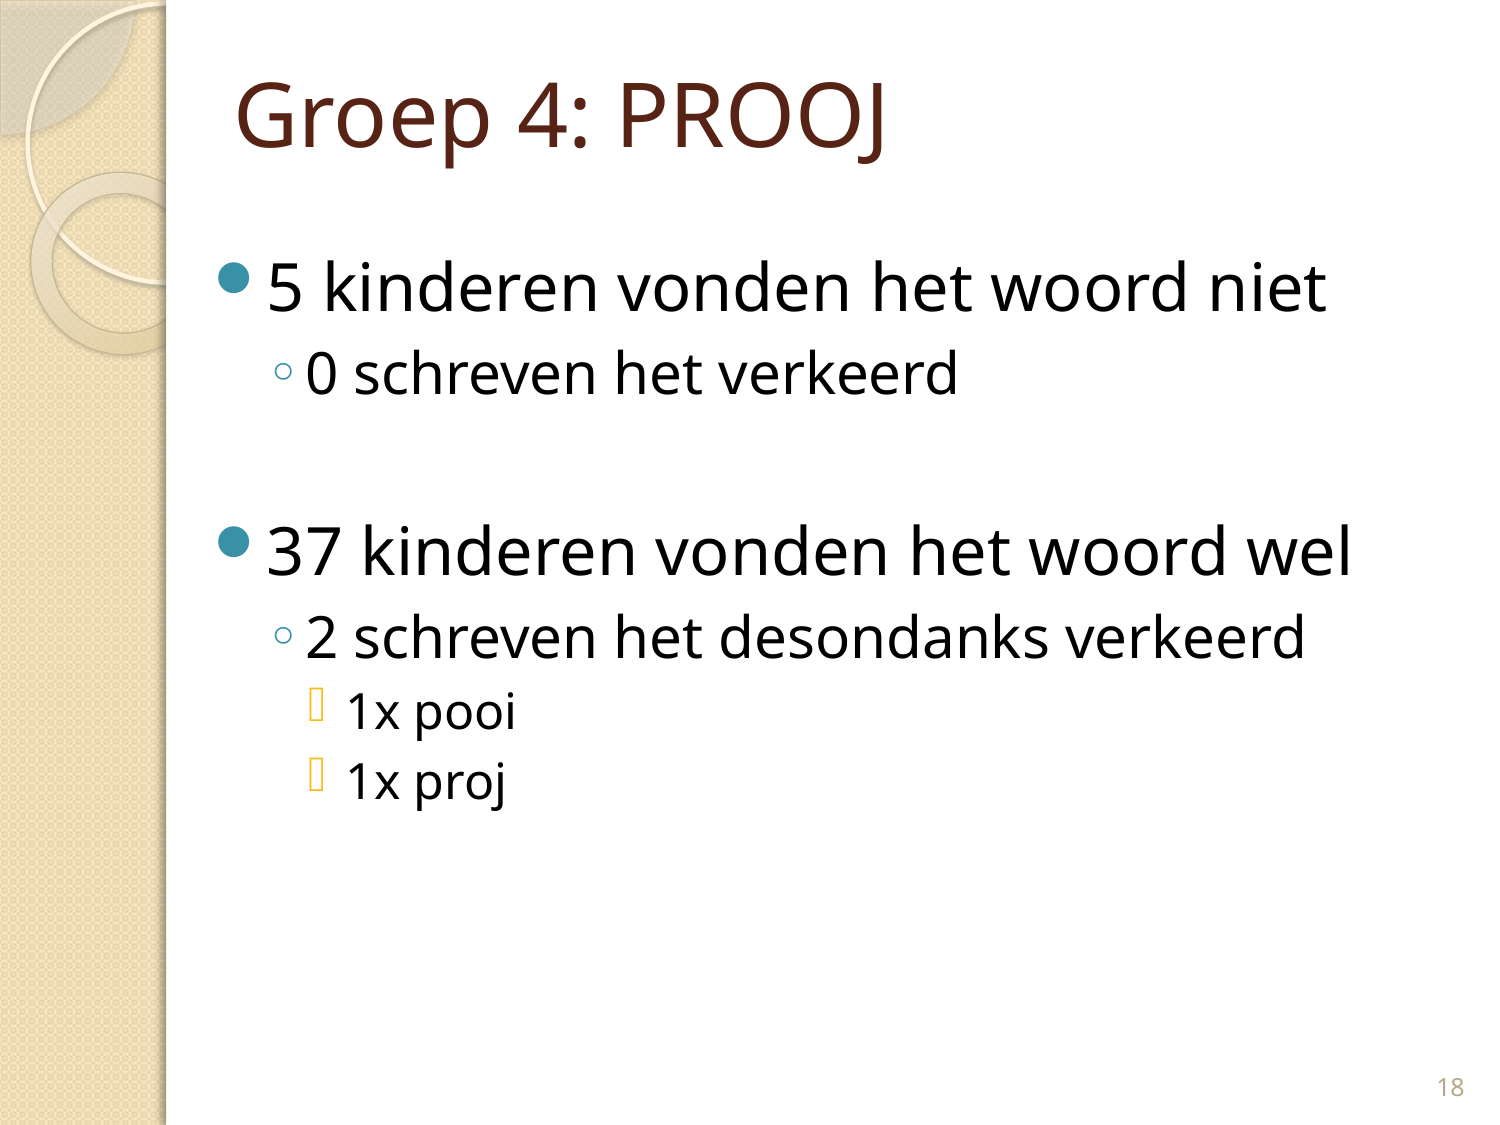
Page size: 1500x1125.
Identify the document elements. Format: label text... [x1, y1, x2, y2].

list 5 kinderen vonden het woord niet 0 schreven het verkeerd 37 kinderen vonden het woord wel 2 schreven het desondanks verkeerd 1x pooi 1x proj [185, 237, 1466, 1025]
title Groep 4: PROOJ [218, 17, 1449, 206]
slide_number 18 [1413, 1034, 1488, 1113]
